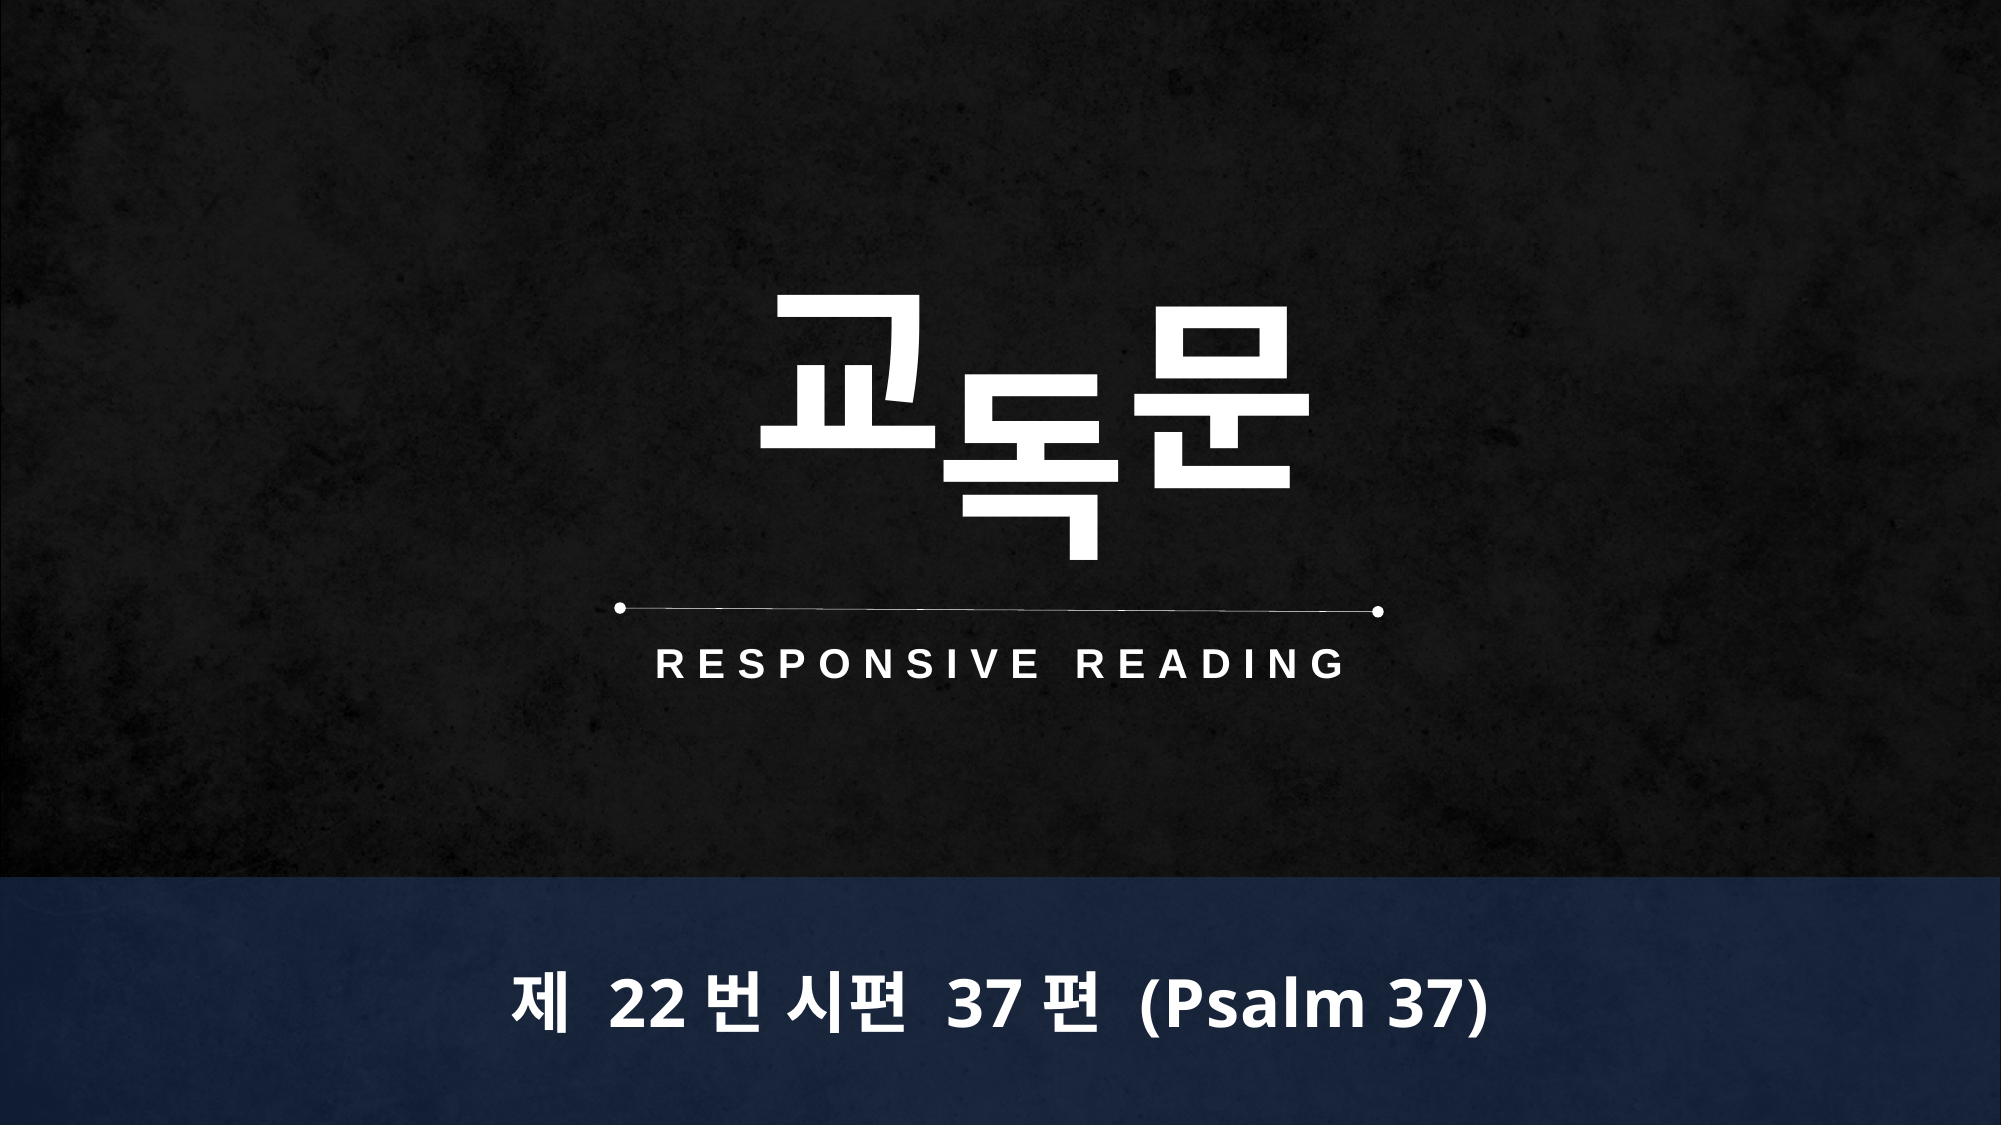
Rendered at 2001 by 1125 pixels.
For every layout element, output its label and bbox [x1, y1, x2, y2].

text_box [615, 603, 1383, 617]
picture [0, 0, 2001, 1125]
text_box [737, 315, 1262, 514]
